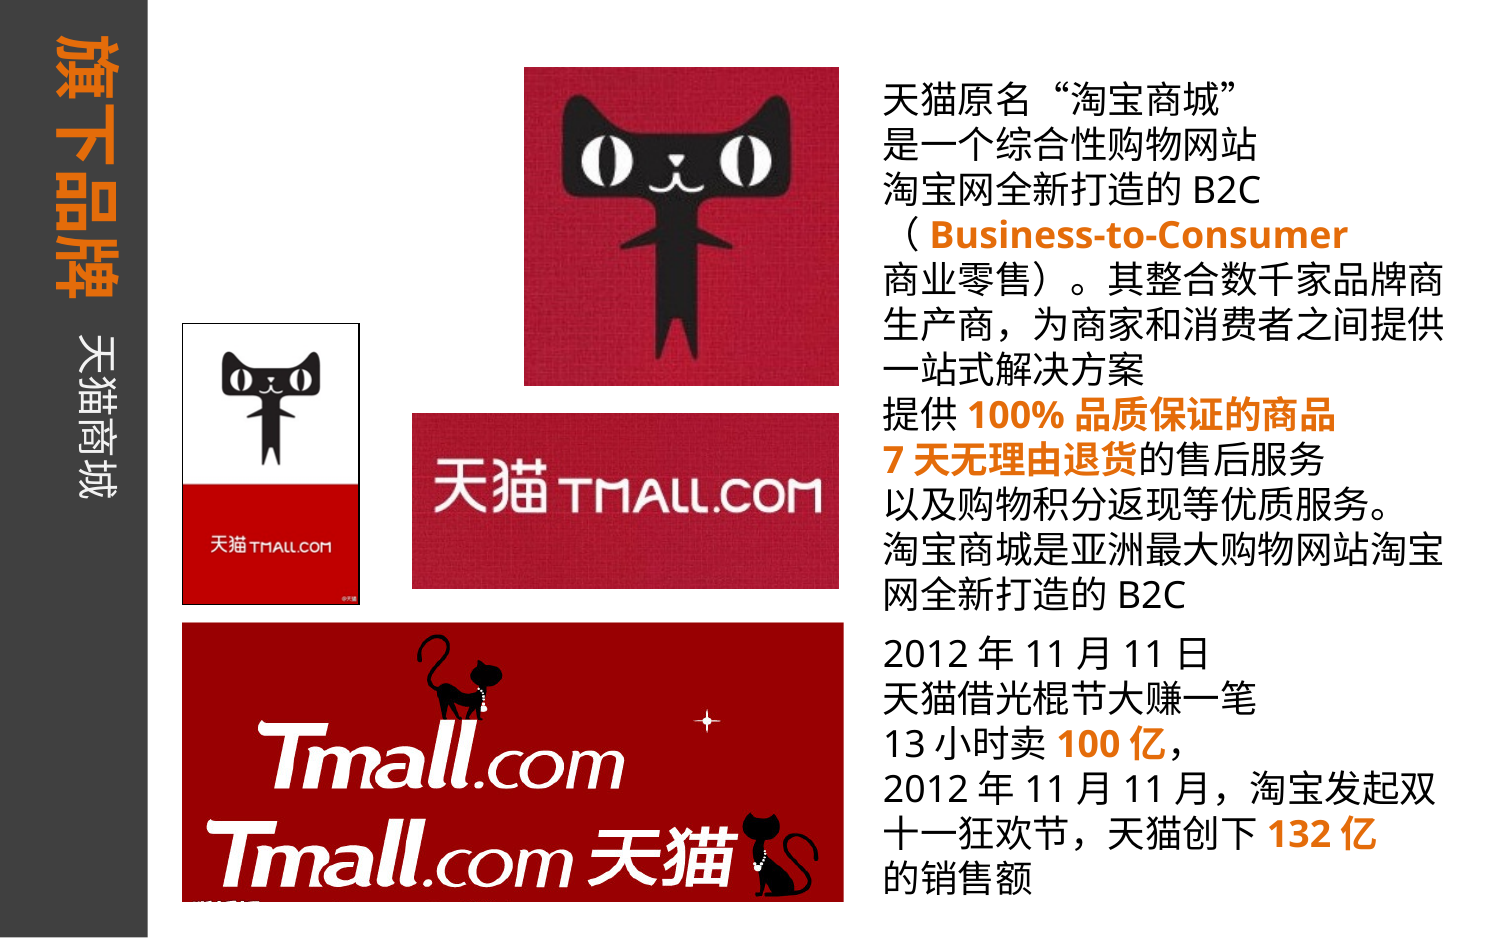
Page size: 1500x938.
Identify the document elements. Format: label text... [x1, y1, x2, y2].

text_box 2012年11月11日 天猫借光棍节大赚一笔 13小时卖100亿， 2012年11月11月，淘宝发起双十一狂欢节，天猫创下132亿 的销售额 [868, 622, 1483, 938]
text_box 天猫商城 [50, 318, 132, 662]
picture [412, 413, 839, 589]
text_box 旗下品牌 [25, 19, 137, 363]
picture [181, 622, 844, 902]
text_box 天猫原名“淘宝商城” 是一个综合性购物网站 淘宝网全新打造的B2C （Business-to-Consumer 商业零售）。其整合数千家品牌商生产商，为商家和消费者之间提供一站式解决方案 提供100%品质保证的商品 7天无理由退货的售后服务 以及购物积分返现等优质服务。 淘宝商城是亚洲最大购物网站淘宝网全新打造的B2C [868, 68, 1483, 622]
picture [524, 66, 839, 387]
picture [183, 323, 359, 605]
